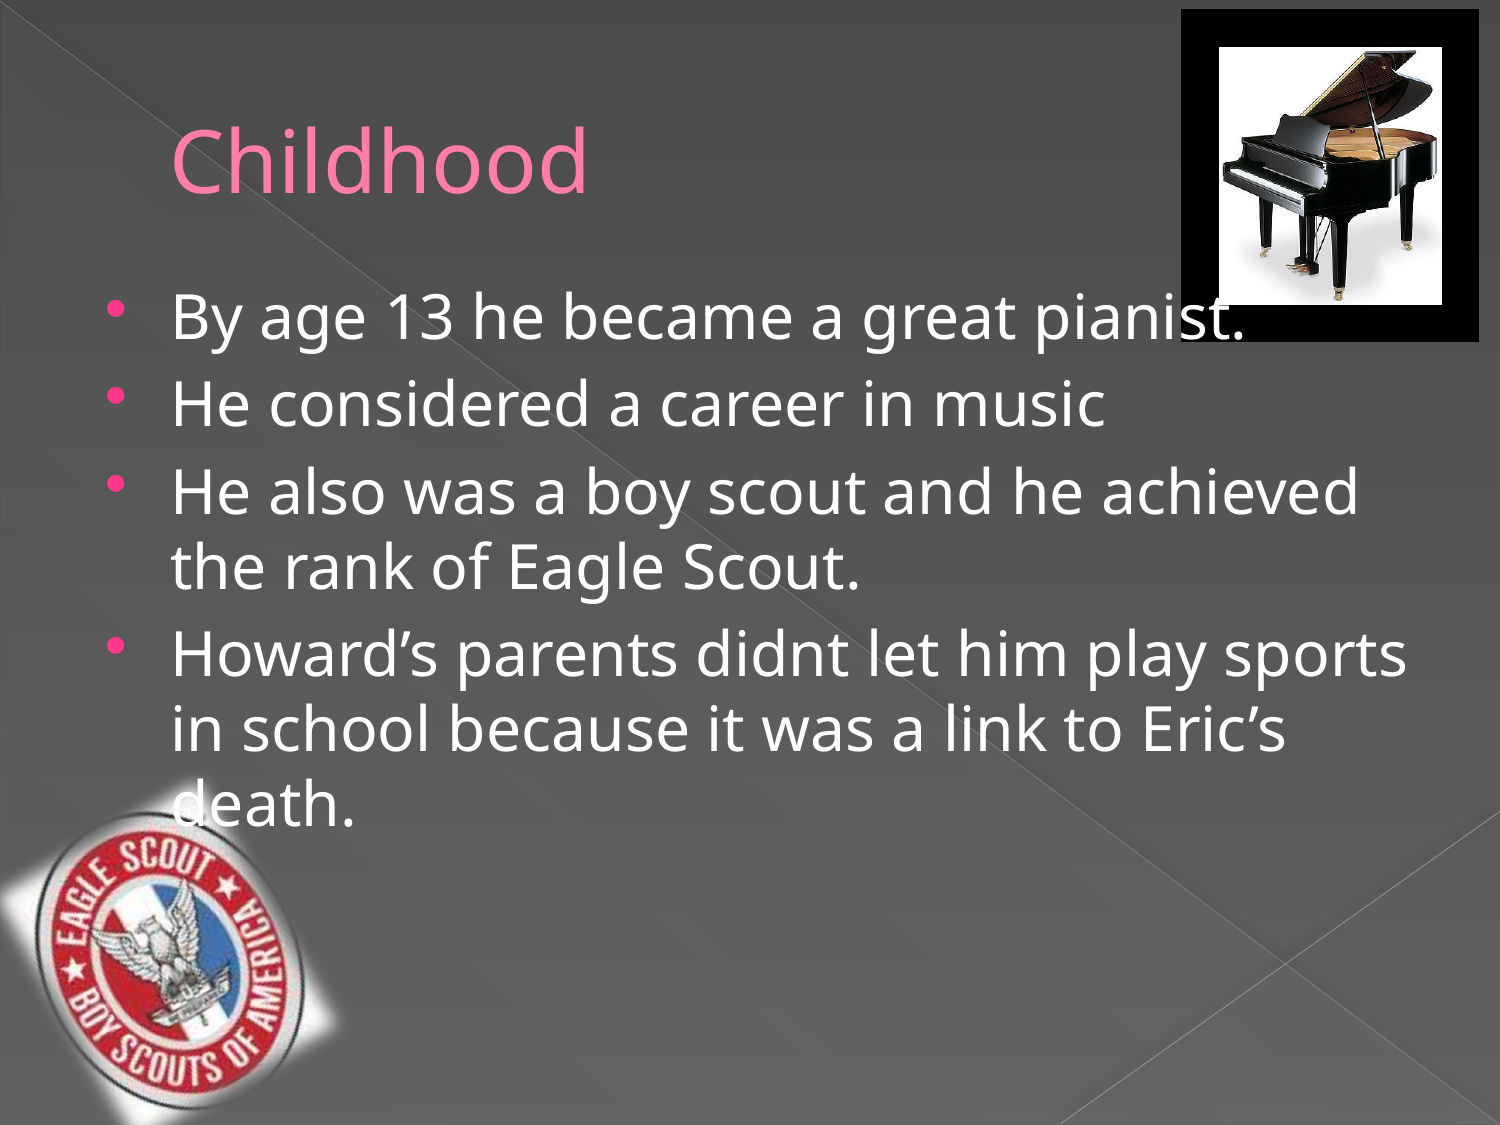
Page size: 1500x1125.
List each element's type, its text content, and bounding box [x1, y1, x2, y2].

list By age 13 he became a great pianist. He considered a career in music He also was a boy scout and he achieved the rank of Eagle Scout. Howard’s parents didnt let him play sports in school because it was a link to Eric’s death. [82, 269, 1432, 1020]
picture [1218, 46, 1442, 305]
title Childhood [75, 43, 1181, 274]
picture [11, 797, 322, 1125]
